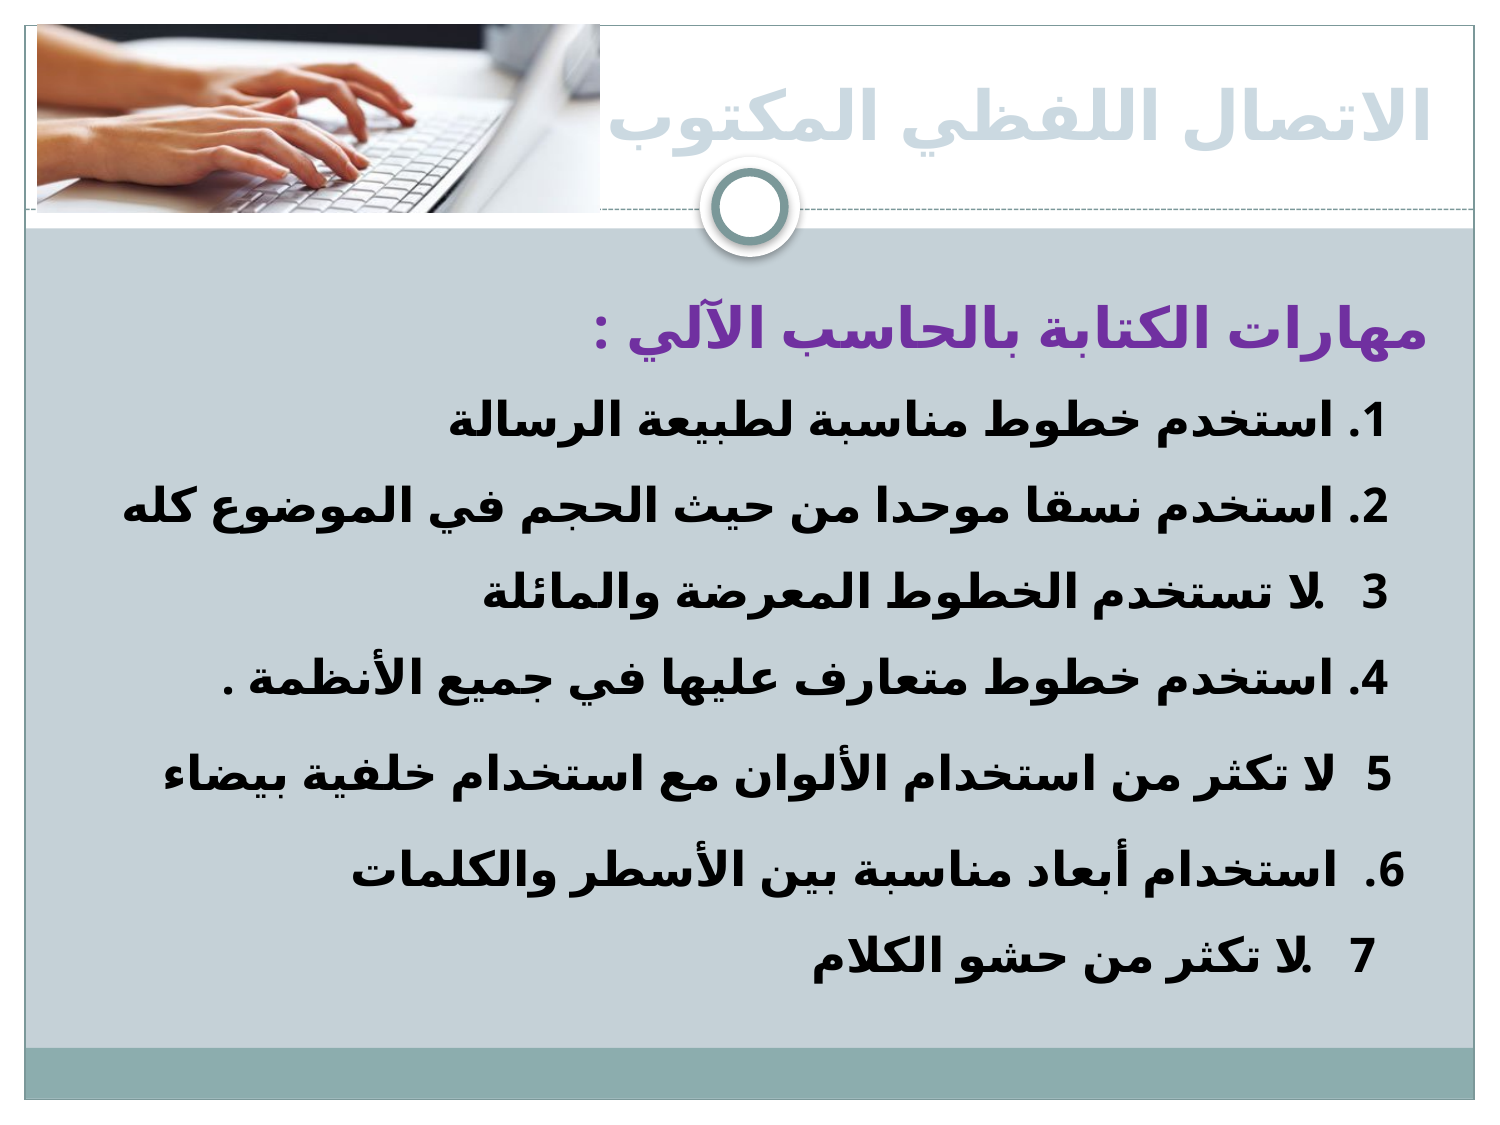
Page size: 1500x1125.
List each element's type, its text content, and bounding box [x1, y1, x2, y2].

list مهارات الكتابة بالحاسب الآلي : 1. استخدم خطوط مناسبة لطبيعة الرسالة 2. استخدم نسقا موحدا من حيث الحجم في الموضوع كله 3. لا تستخدم الخطوط المعرضة والمائلة 4. استخدم خطوط متعارف عليها في جميع الأنظمة . 5. لا تكثر من استخدام الألوان مع استخدام خلفية بيضاء 6. استخدام أبعاد مناسبة بين الأسطر والكلمات 7. لا تكثر من حشو الكلام [49, 250, 1445, 1001]
title الاتصال اللفظي المكتوب [606, 37, 1450, 162]
picture [37, 24, 601, 213]
